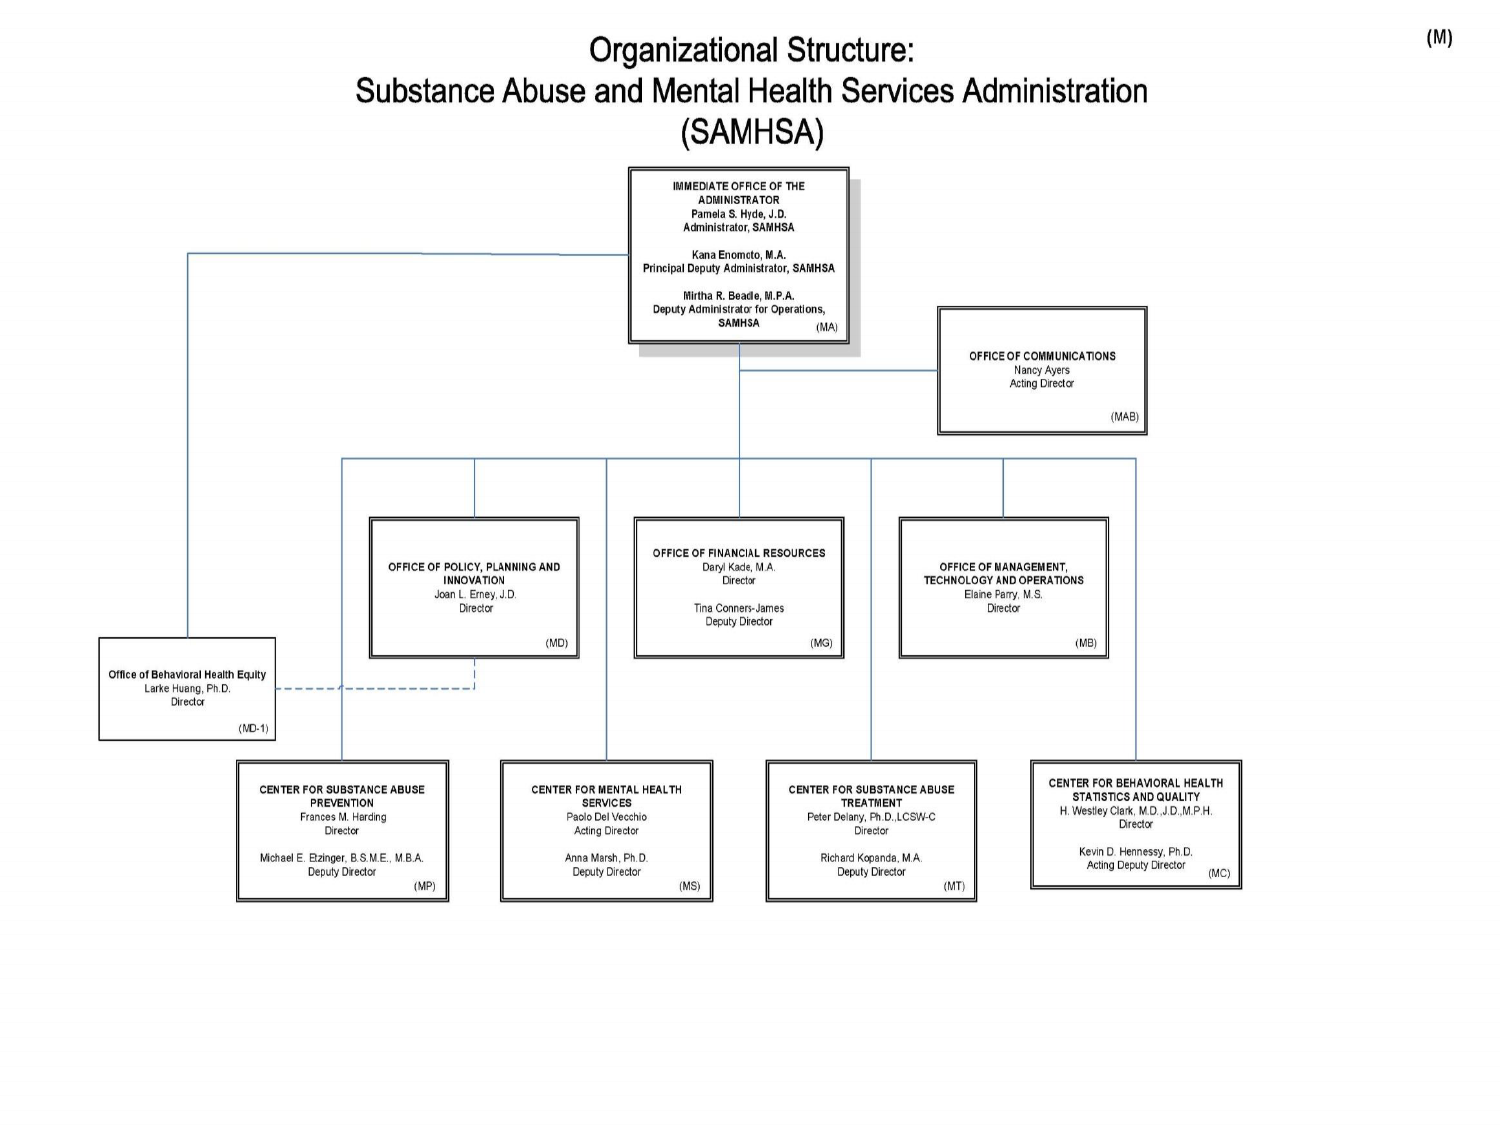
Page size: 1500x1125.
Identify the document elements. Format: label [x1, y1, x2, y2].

list [0, 0, 1500, 1125]
